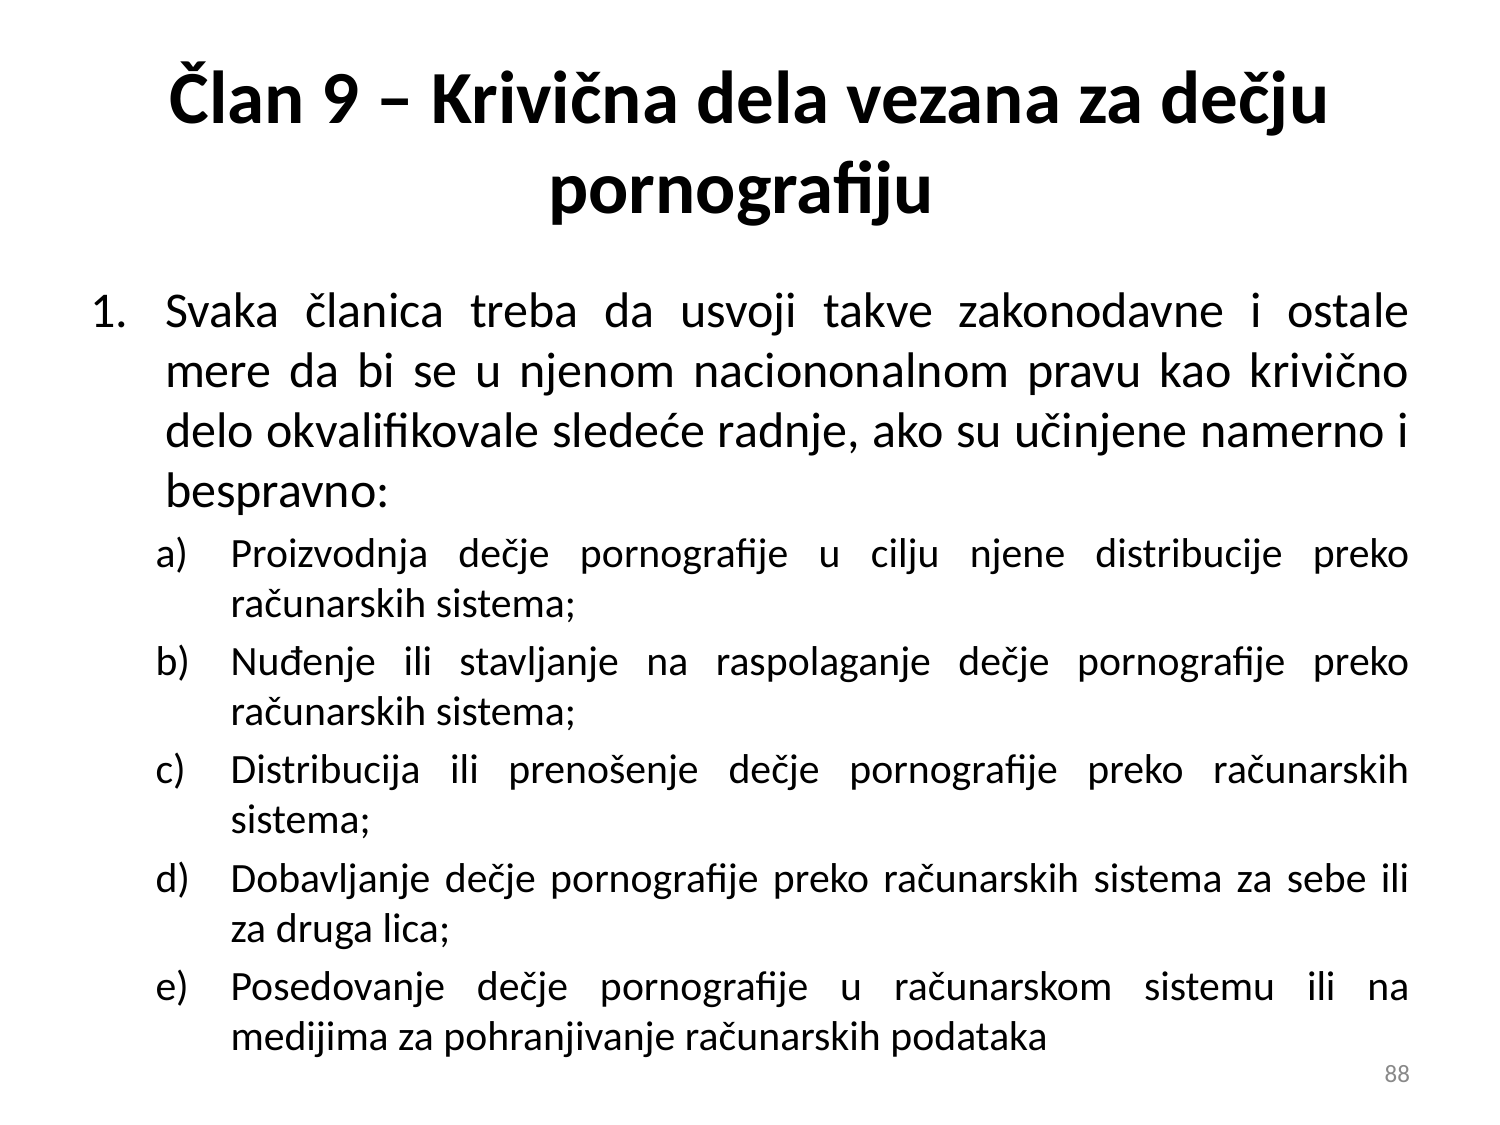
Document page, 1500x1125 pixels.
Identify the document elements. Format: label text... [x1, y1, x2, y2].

title Član 9 – Krivična dela vezana za dečju pornografiju [74, 44, 1426, 233]
list Svaka članica treba da usvoji takve zakonodavne i ostale mere da bi se u njenom naciononalnom pravu kao krivično delo okvalifikovale sledeće radnje, ako su učinjene namerno i bespravno: Proizvodnja dečje pornografije u cilju njene distribucije preko računarskih sistema; Nuđenje ili stavljanje na raspolaganje dečje pornografije preko računarskih sistema; Distribucija ili prenošenje dečje pornografije preko računarskih sistema; Dobavljanje dečje pornografije preko računarskih sistema za sebe ili za druga lica; Posedovanje dečje pornografije u računarskom sistemu ili na medijima za pohranjivanje računarskih podataka [74, 269, 1426, 988]
slide_number 88 [1074, 1042, 1425, 1103]
